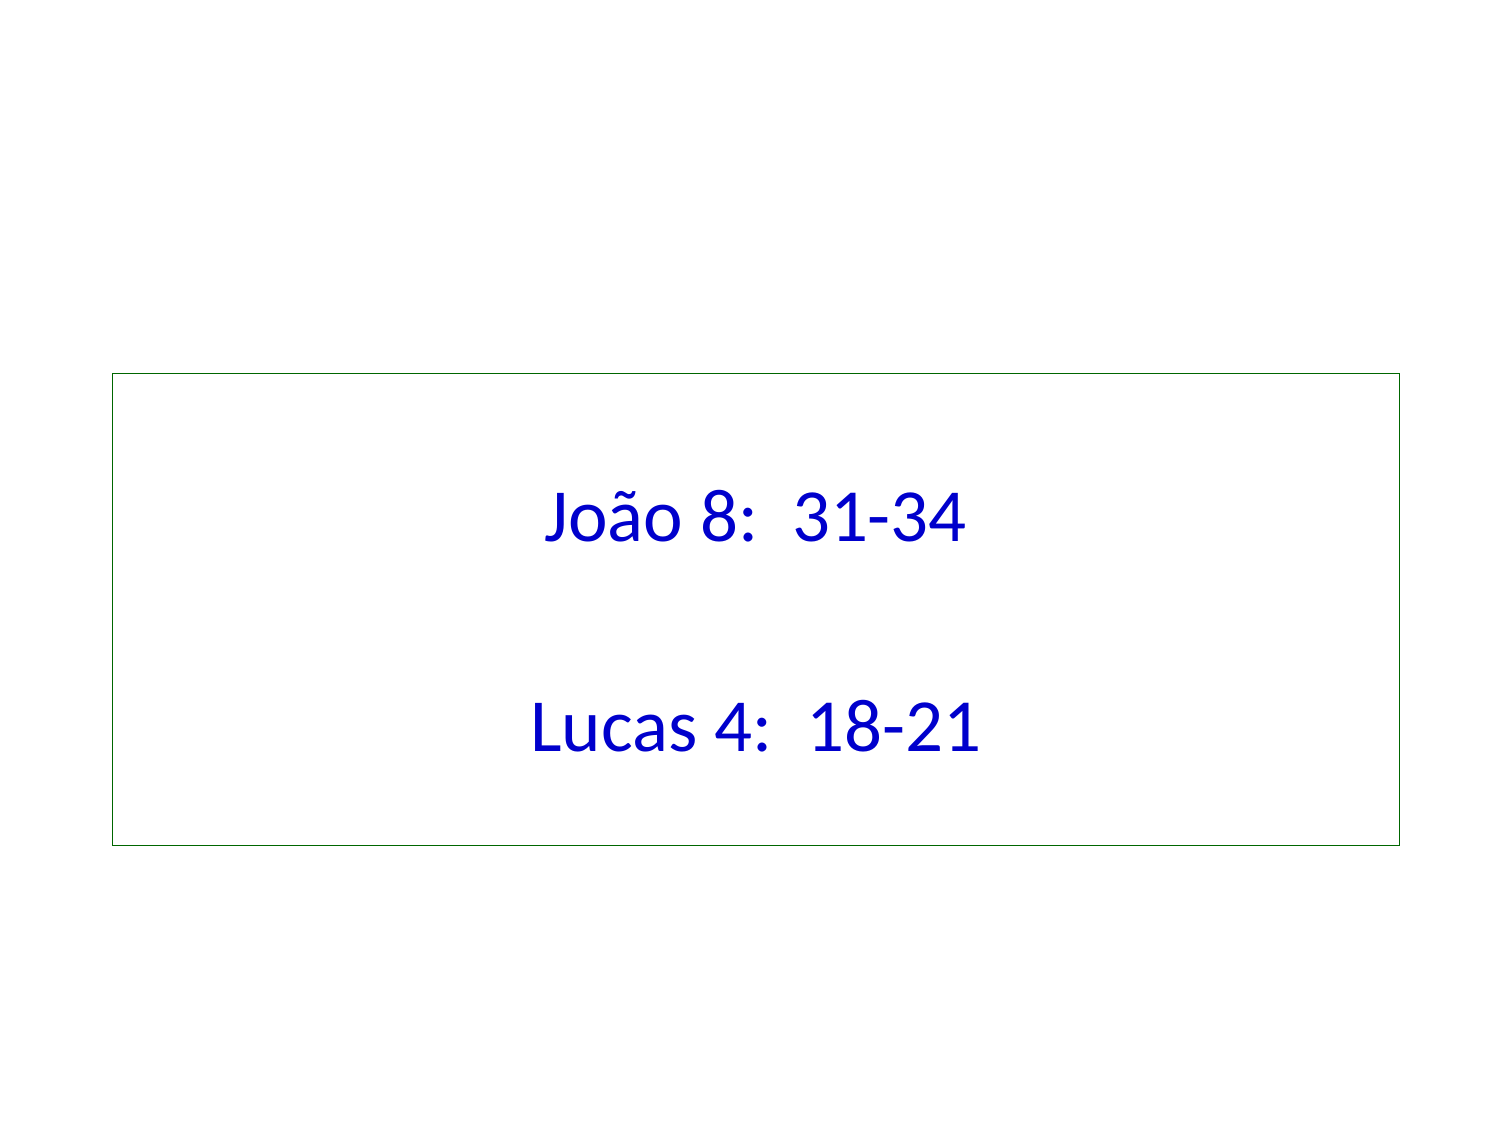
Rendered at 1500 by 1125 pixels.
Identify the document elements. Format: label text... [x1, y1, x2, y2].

list João 8: 31-34 Lucas 4: 18-21 [112, 373, 1400, 846]
